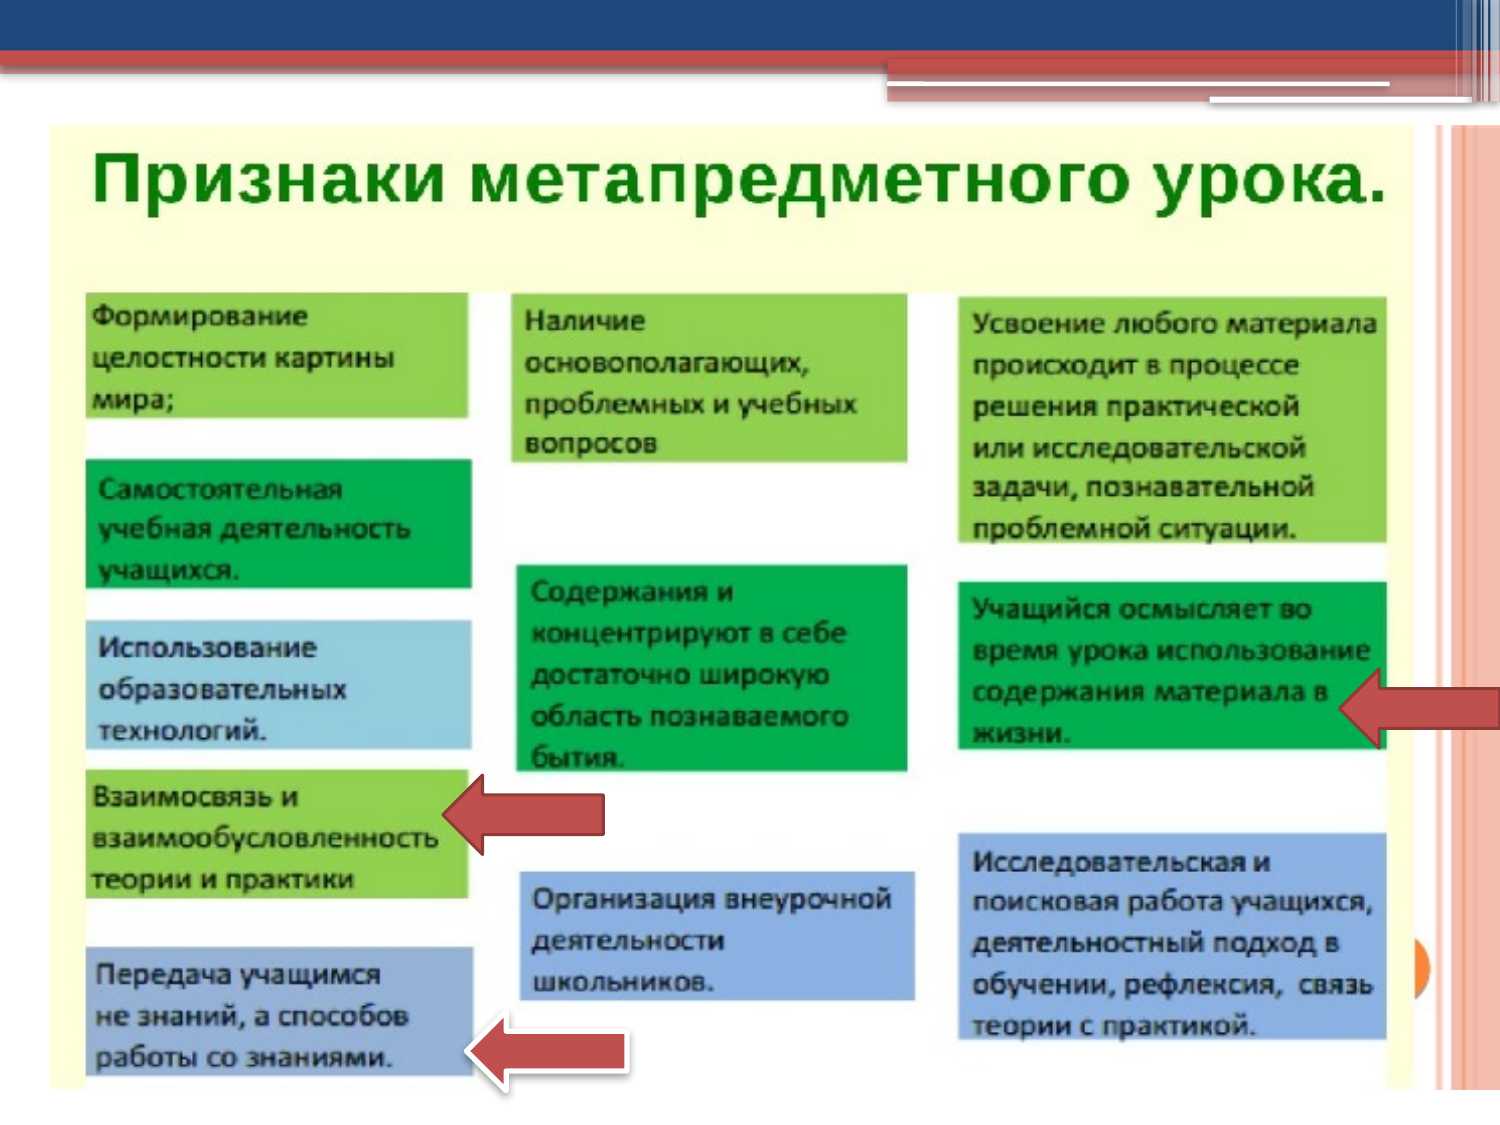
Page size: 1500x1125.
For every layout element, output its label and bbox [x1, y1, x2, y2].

list [50, 125, 1500, 1090]
